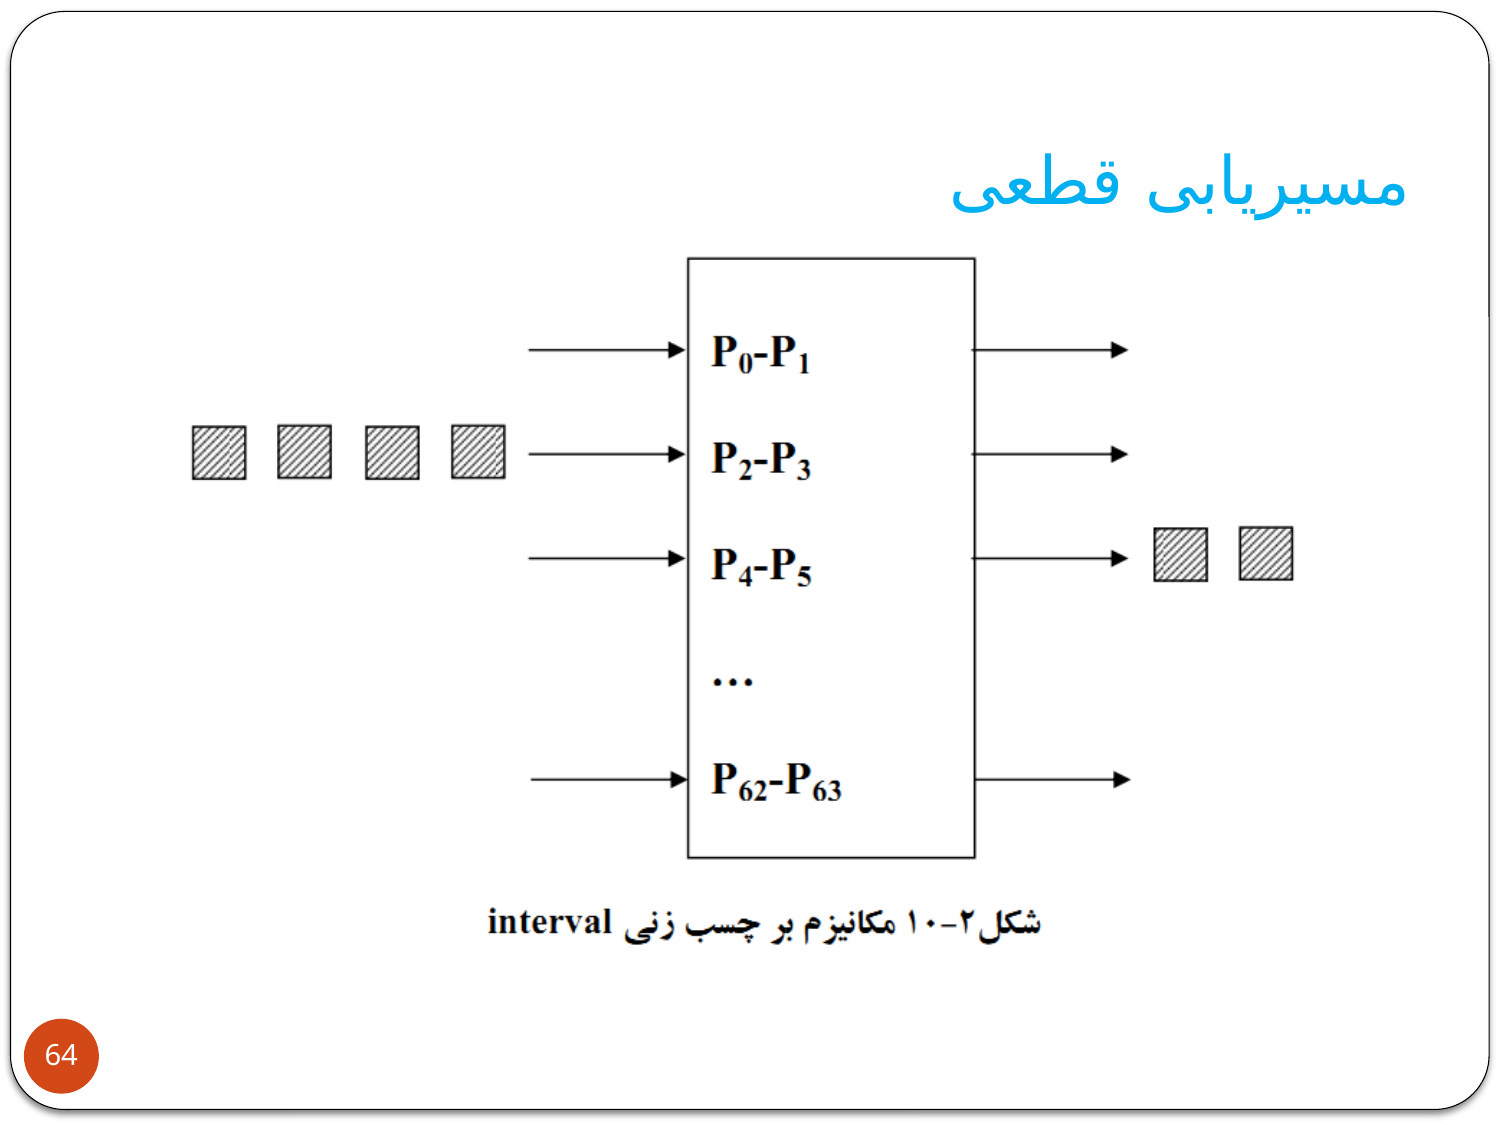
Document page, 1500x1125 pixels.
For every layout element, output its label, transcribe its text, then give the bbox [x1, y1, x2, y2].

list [181, 237, 1394, 988]
slide_number 64 [23, 1018, 99, 1094]
title مسیریابی قطعی [150, 45, 1425, 233]
